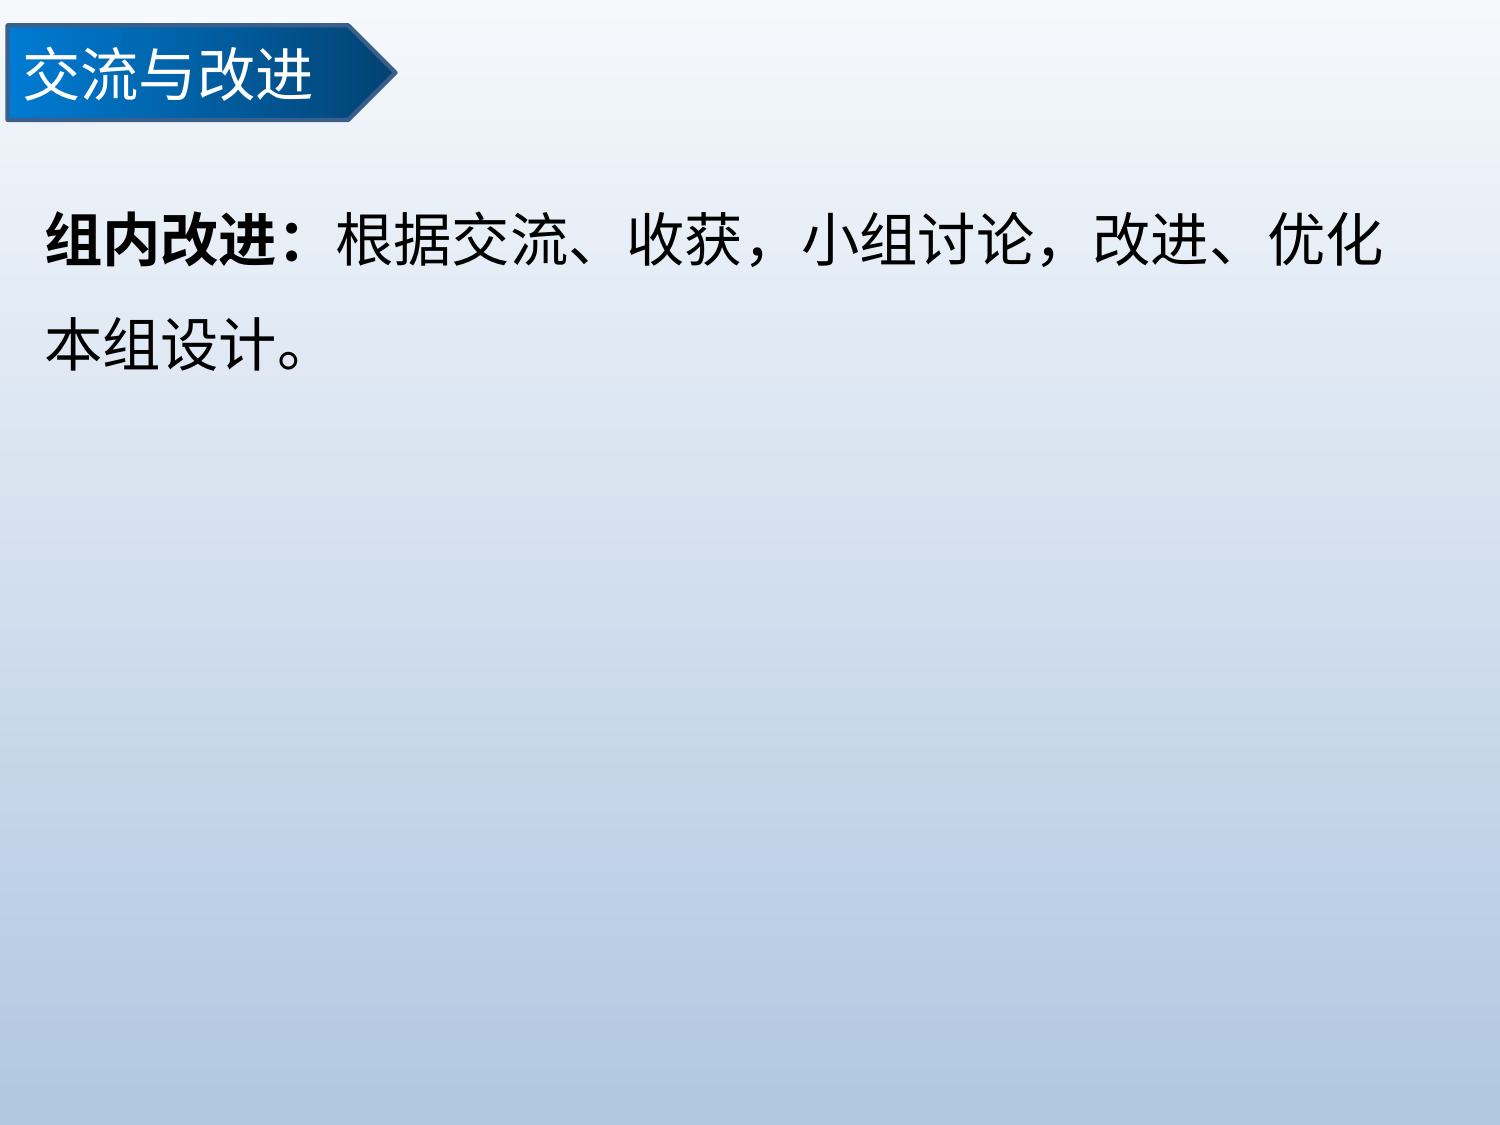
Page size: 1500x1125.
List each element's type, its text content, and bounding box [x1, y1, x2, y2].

text_box 交流与改进 [5, 23, 398, 123]
text_box 组内改进：根据交流、收获，小组讨论，改进、优化本组设计。 [29, 160, 1431, 386]
